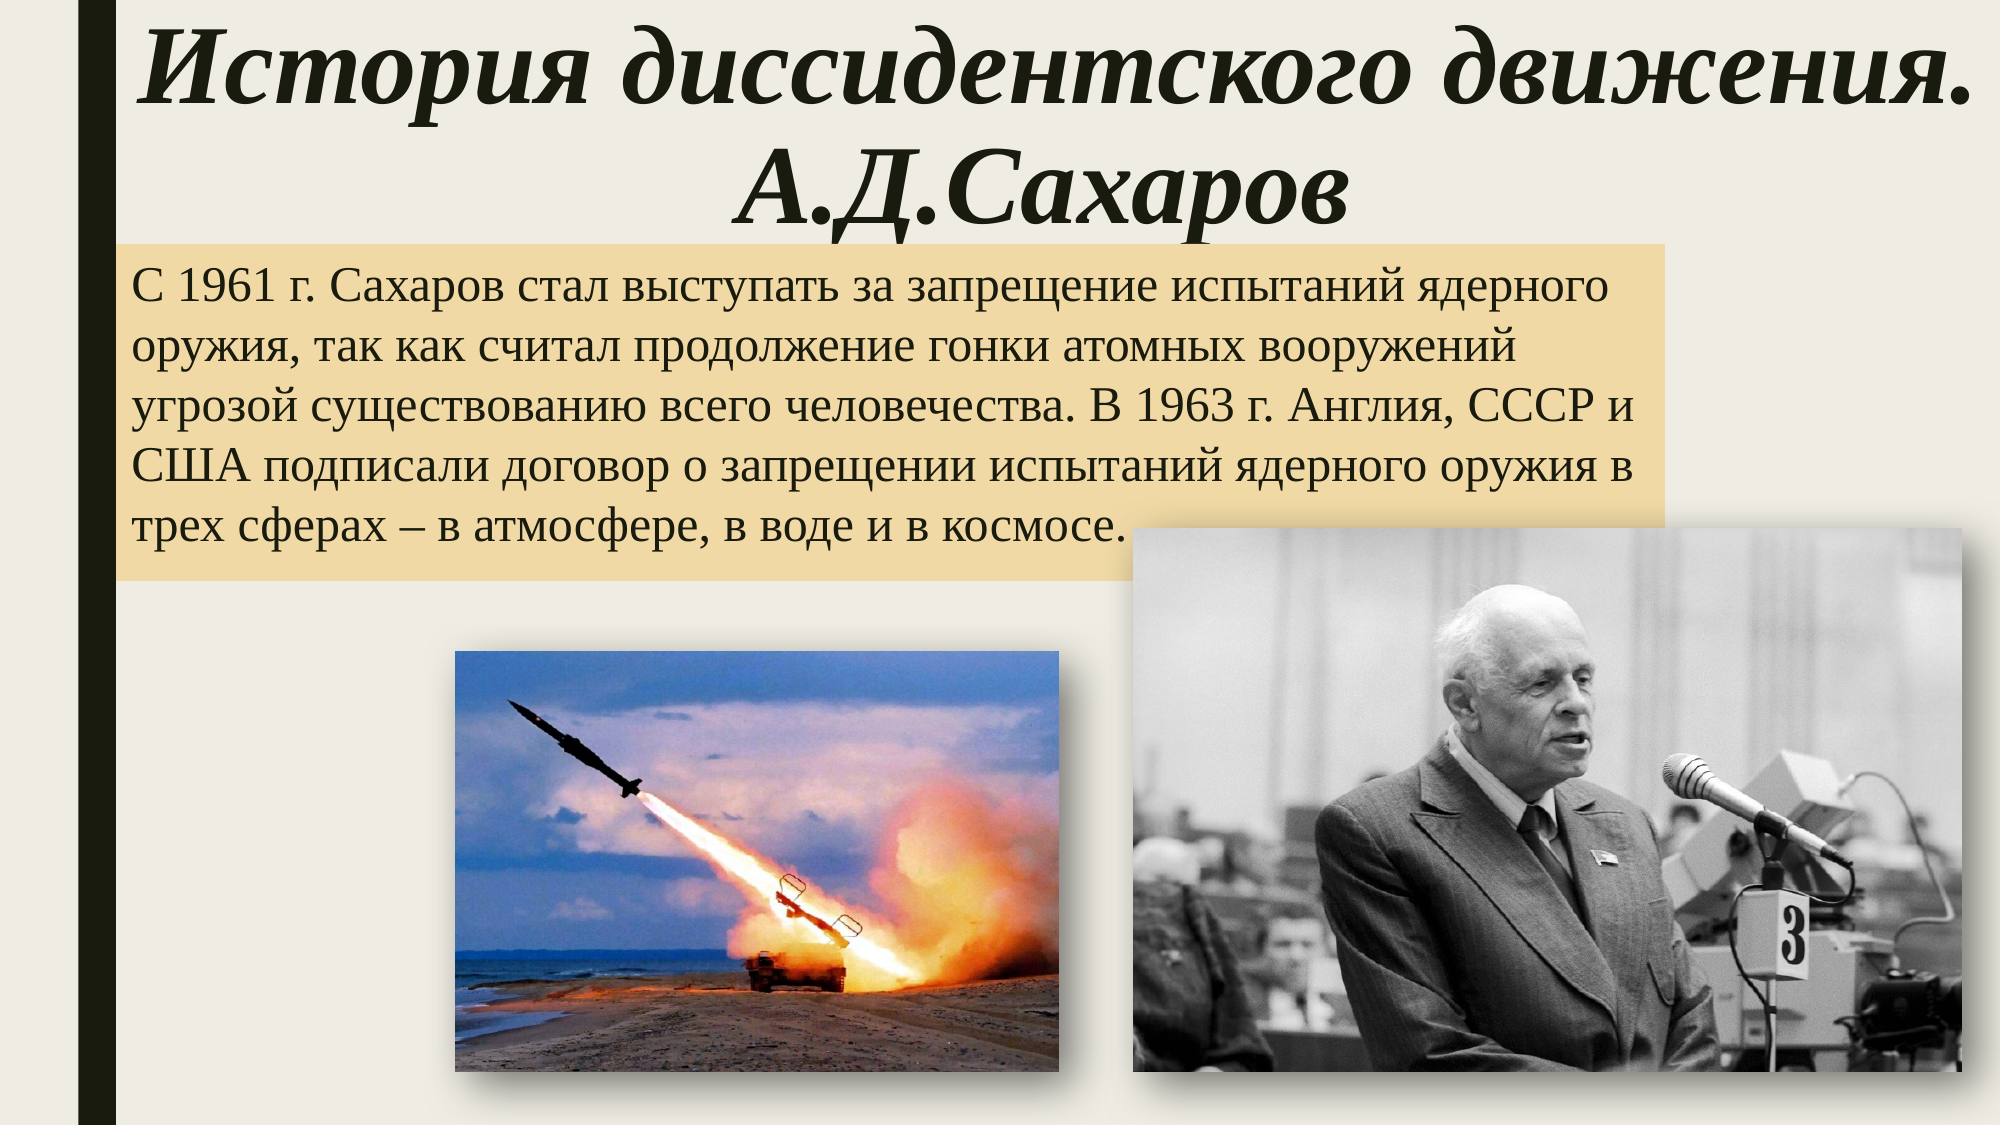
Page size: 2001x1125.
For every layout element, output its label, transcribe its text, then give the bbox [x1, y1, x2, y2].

picture [455, 651, 1059, 1072]
list С 1961 г. Сахаров стал выступать за запрещение испытаний ядерного оружия, так как считал продолжение гонки атомных вооружений угрозой существованию всего человечества. В 1963 г. Англия, СССР и США подписали договор о запрещении испытаний ядерного оружия в трех сферах – в атмосфере, в воде и в космосе. [116, 243, 1665, 581]
picture [1132, 528, 1962, 1072]
title История диссидентского движения. А.Д.Сахаров [116, 0, 2000, 244]
